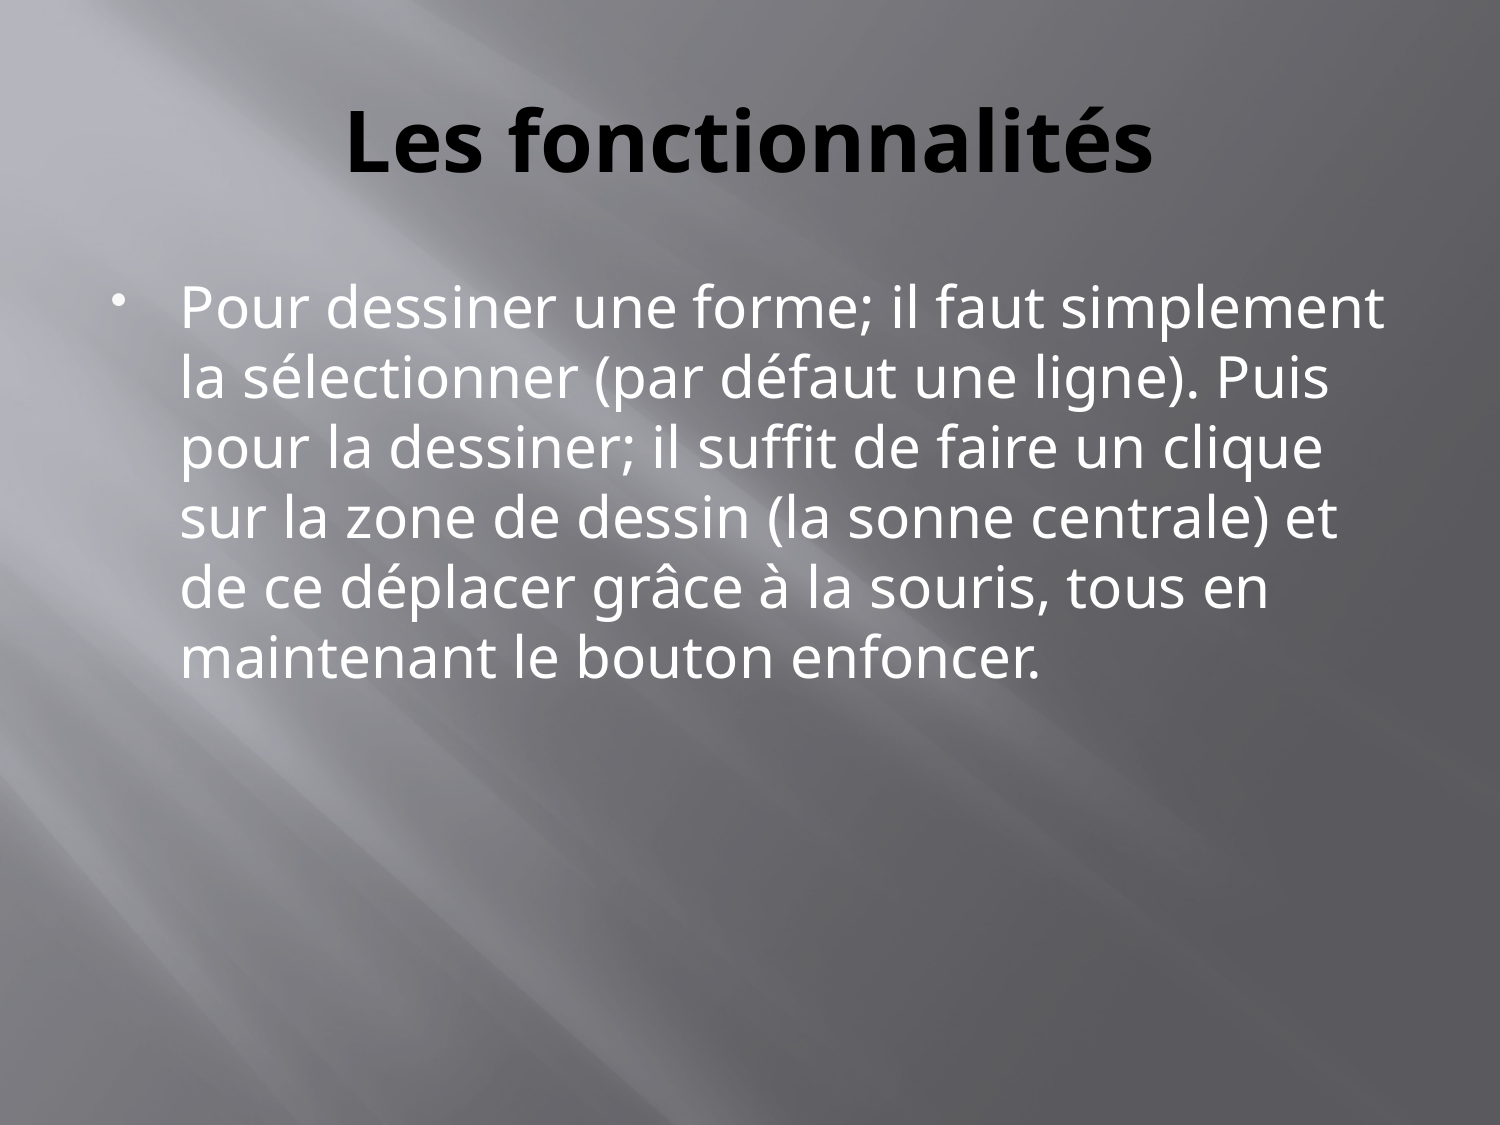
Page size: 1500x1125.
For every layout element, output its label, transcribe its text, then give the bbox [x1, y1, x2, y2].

list Pour dessiner une forme; il faut simplement la sélectionner (par défaut une ligne). Puis pour la dessiner; il suffit de faire un clique sur la zone de dessin (la sonne centrale) et de ce déplacer grâce à la souris, tous en maintenant le bouton enfoncer. [75, 262, 1425, 1035]
title Les fonctionnalités [75, 45, 1425, 233]
